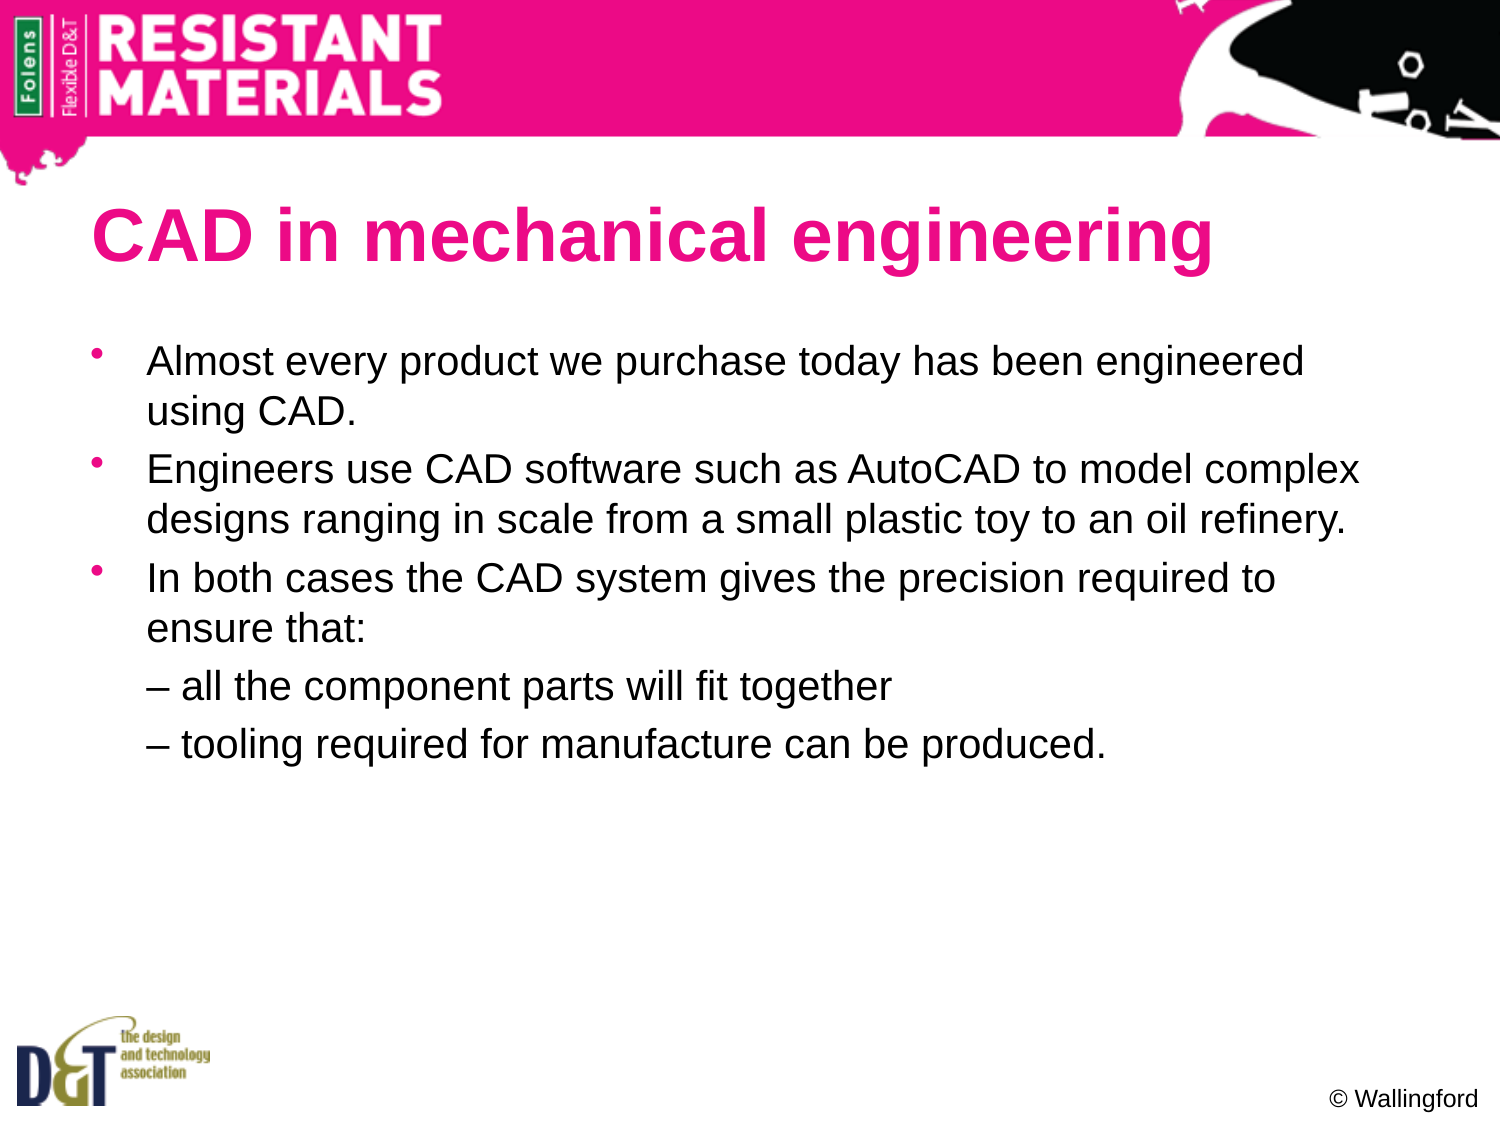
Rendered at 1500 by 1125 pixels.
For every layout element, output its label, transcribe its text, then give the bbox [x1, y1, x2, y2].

title CAD in mechanical engineering [76, 160, 1427, 301]
list Almost every product we purchase today has been engineered using CAD. Engineers use CAD software such as AutoCAD to model complex designs ranging in scale from a small plastic toy to an oil refinery. In both cases the CAD system gives the precision required to ensure that: – all the component parts will fit together – tooling required for manufacture can be produced. [75, 326, 1388, 1005]
text_box © Wallingford [1257, 1074, 1495, 1125]
picture [0, 0, 1500, 1125]
